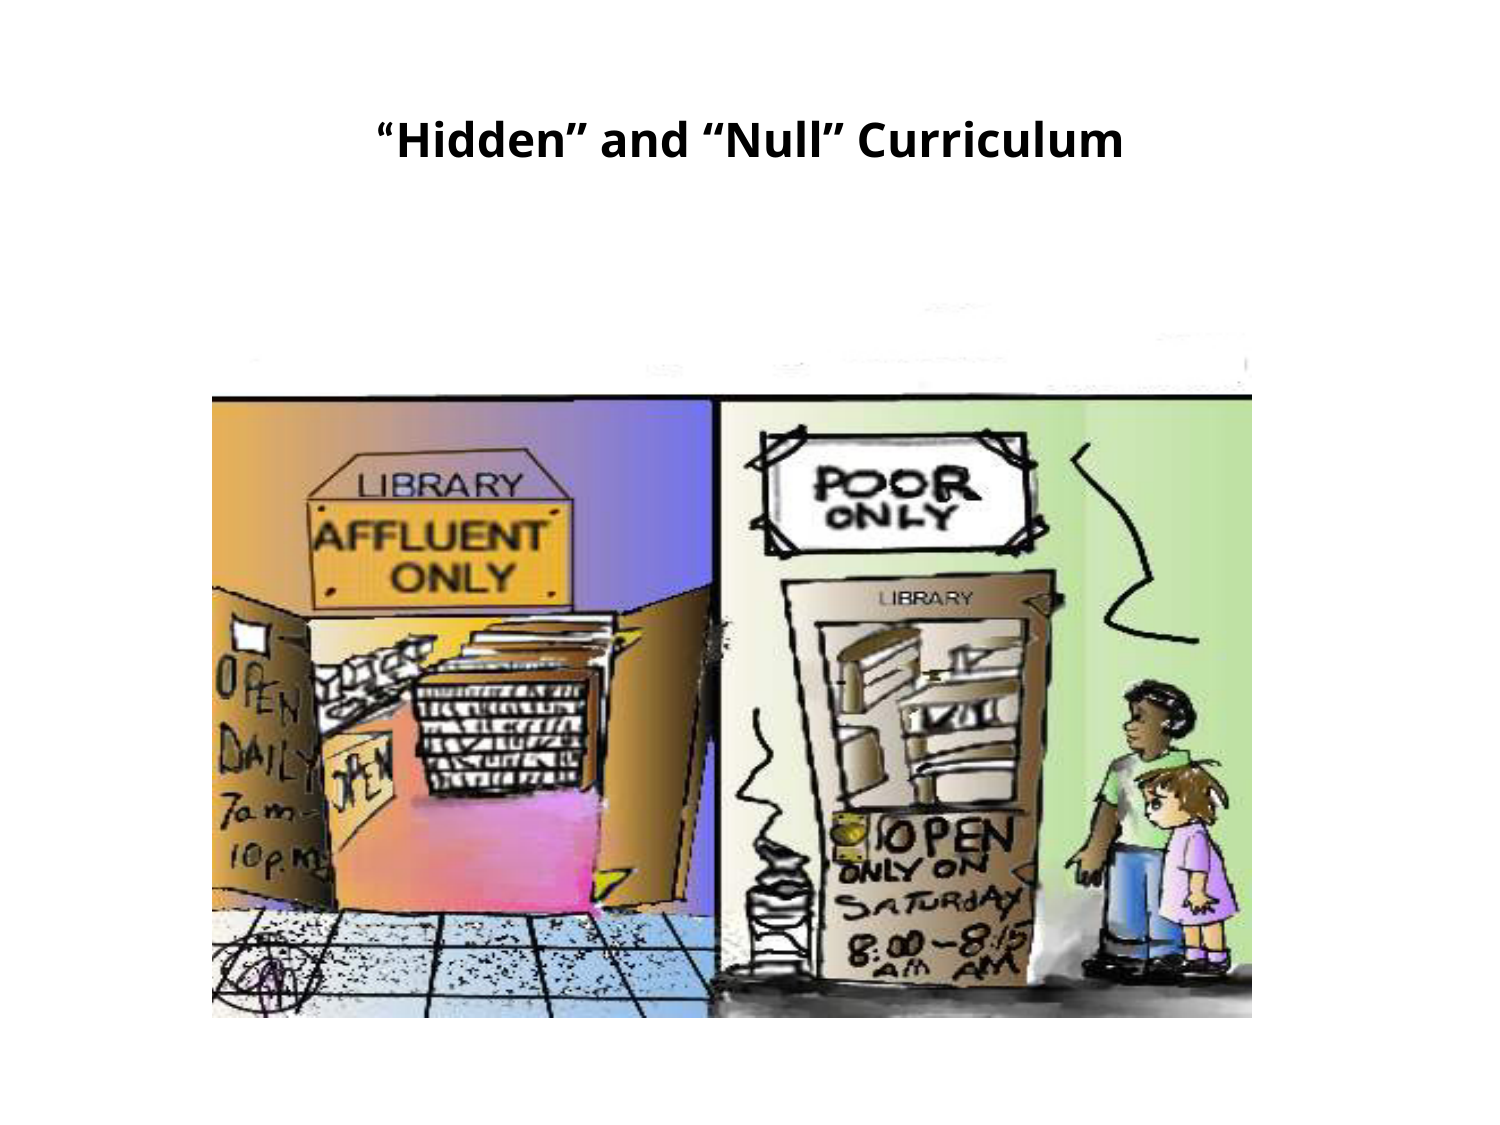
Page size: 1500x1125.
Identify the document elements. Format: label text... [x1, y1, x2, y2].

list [212, 274, 1252, 1018]
title “Hidden” and “Null” Curriculum [75, 45, 1425, 233]
